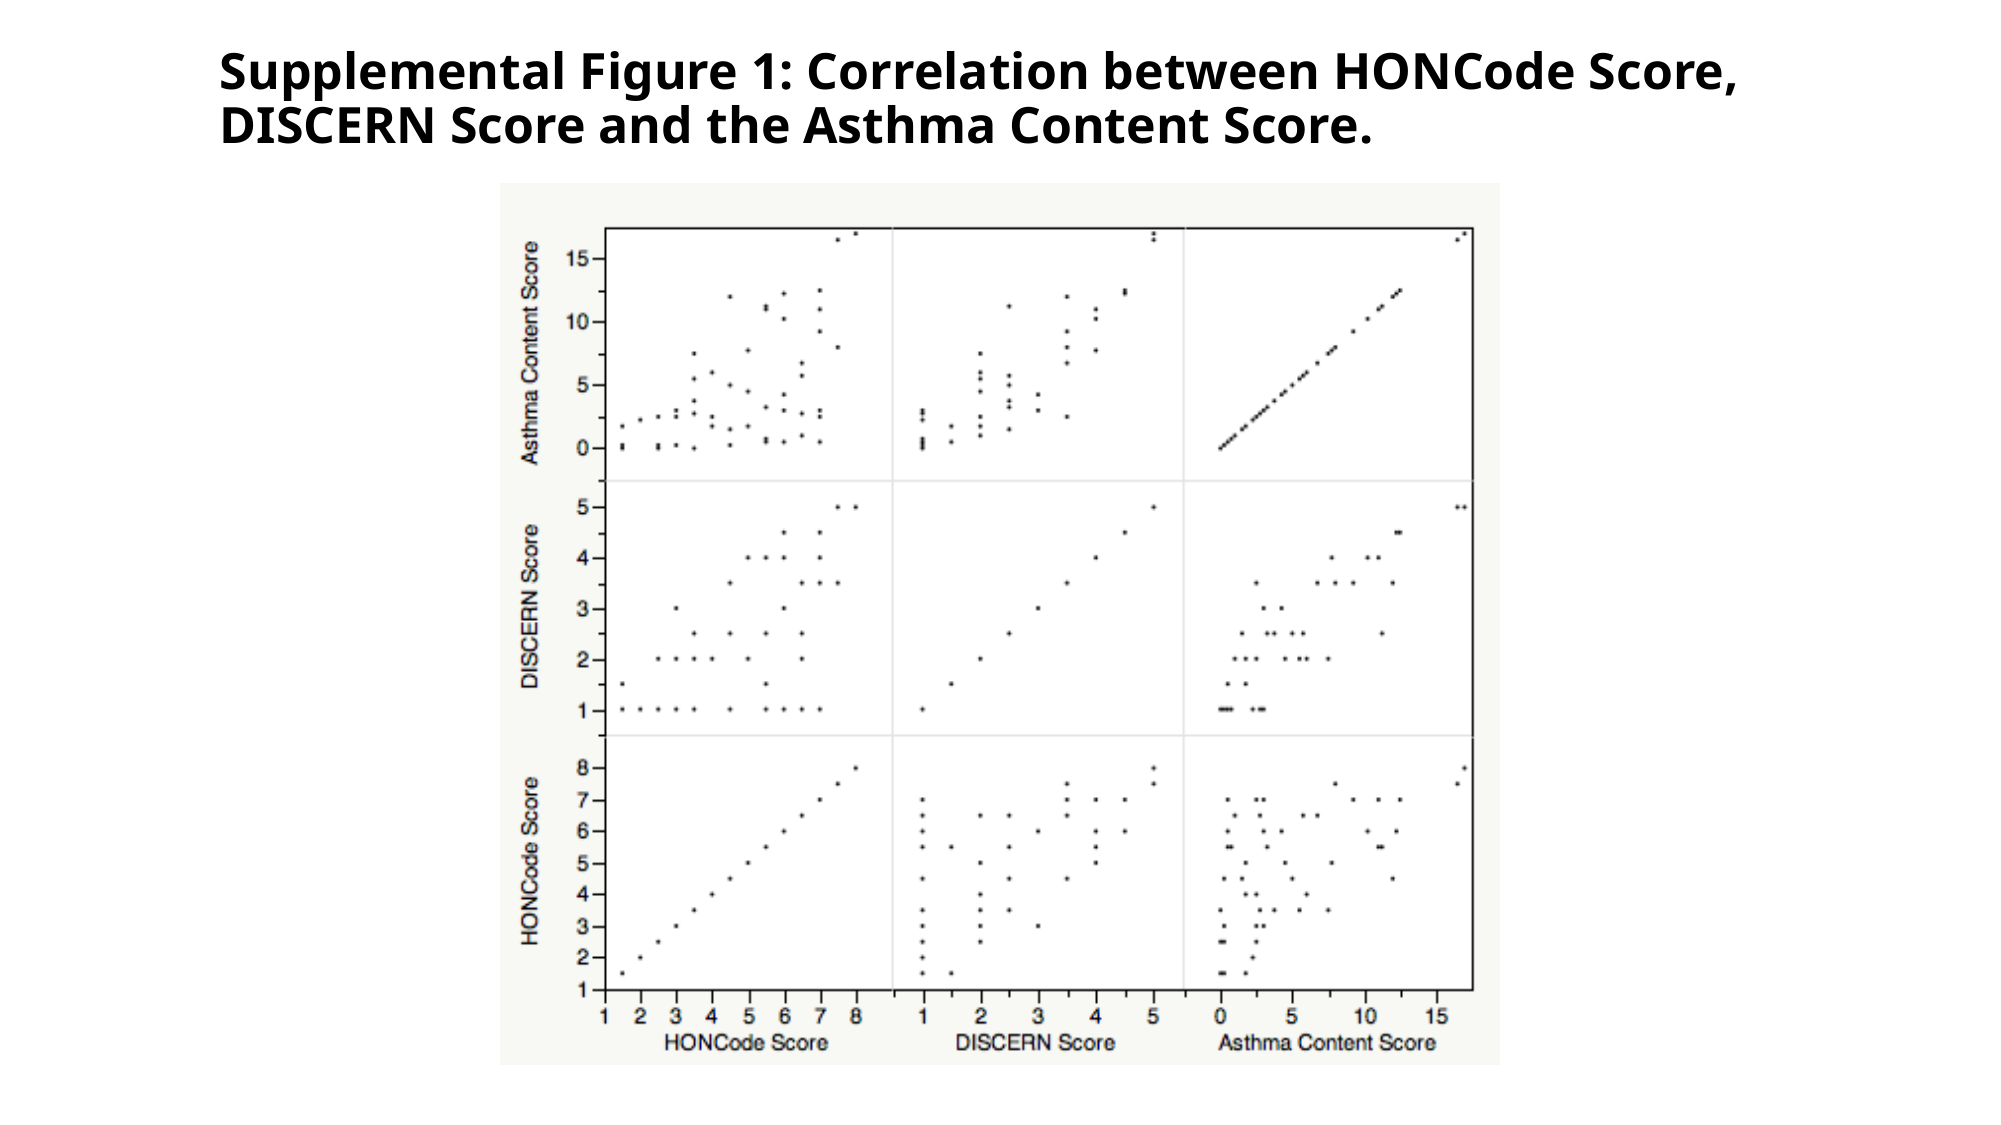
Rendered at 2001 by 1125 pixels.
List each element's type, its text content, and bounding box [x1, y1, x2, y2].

title Supplemental Figure 1: Correlation between HONCode Score, DISCERN Score and the Asthma Content Score. [204, 48, 1930, 267]
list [499, 183, 1500, 1065]
